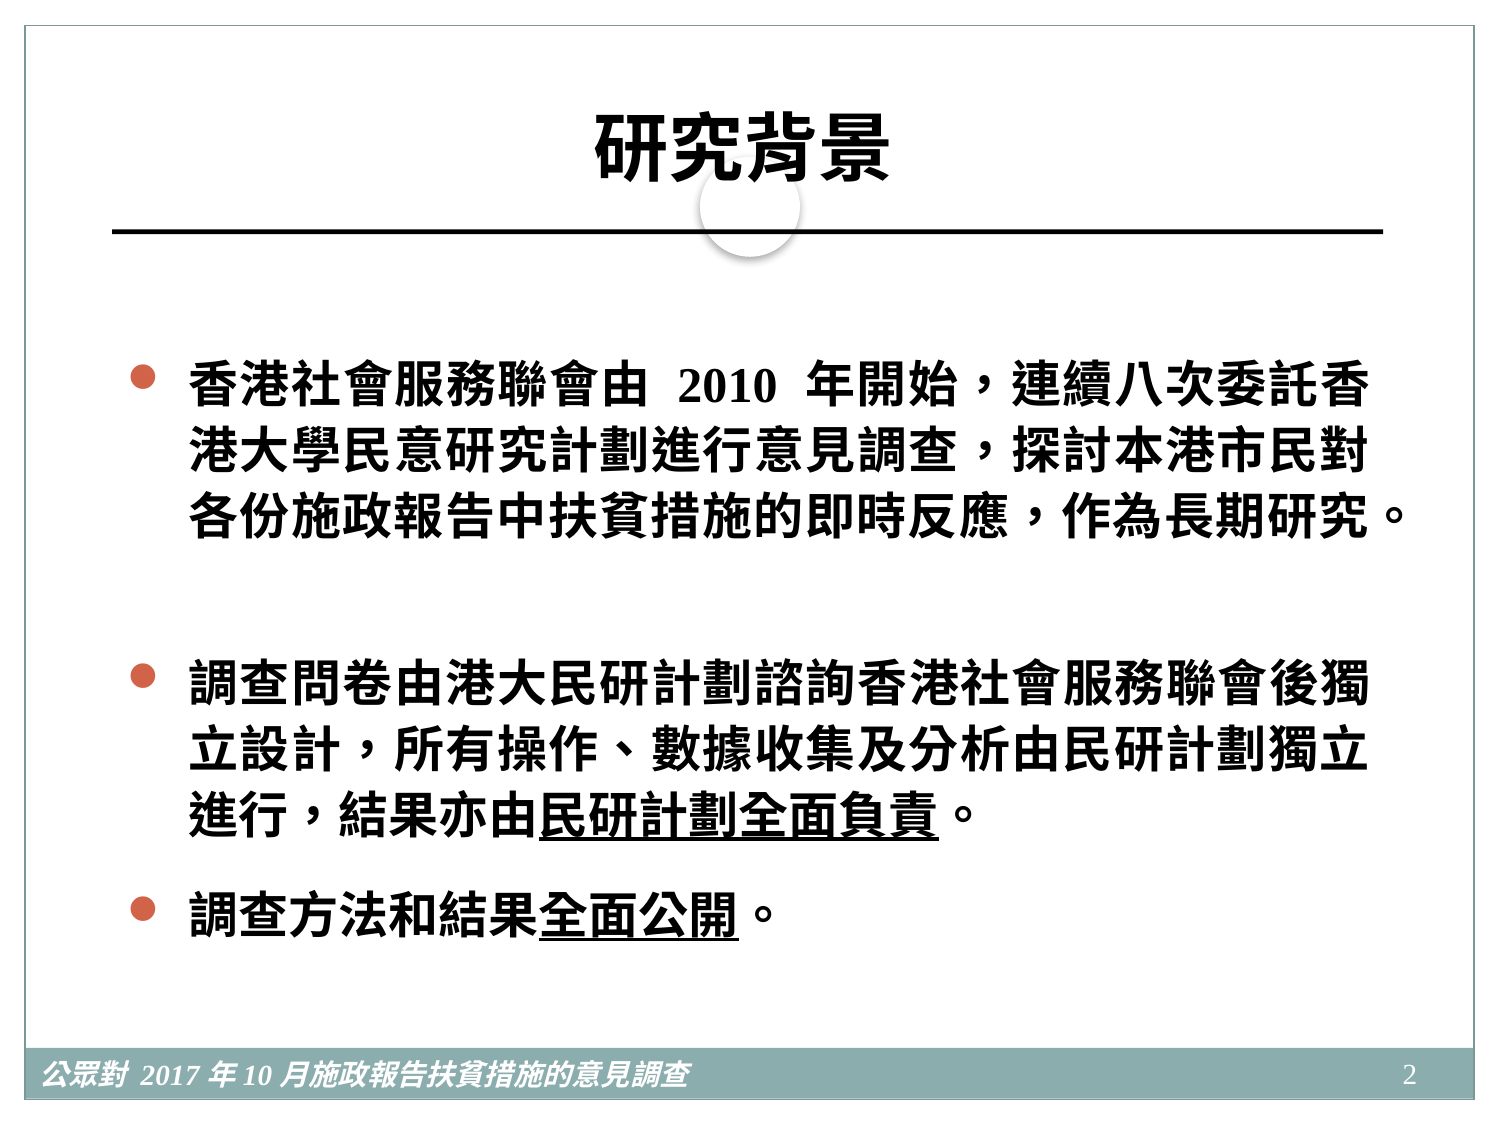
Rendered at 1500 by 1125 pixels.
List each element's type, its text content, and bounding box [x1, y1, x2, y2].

text_box 香港社會服務聯會由 2010 年開始，連續八次委託香港大學民意研究計劃進行意見調查，探討本港市民對各份施政報告中扶貧措施的即時反應，作為長期研究。 調查問卷由港大民研計劃諮詢香港社會服務聯會後獨立設計，所有操作、數據收集及分析由民研計劃獨立進行，結果亦由民研計劃全面負責。 調查方法和結果全面公開。 [112, 338, 1386, 942]
title 研究背景 [43, 83, 1444, 209]
